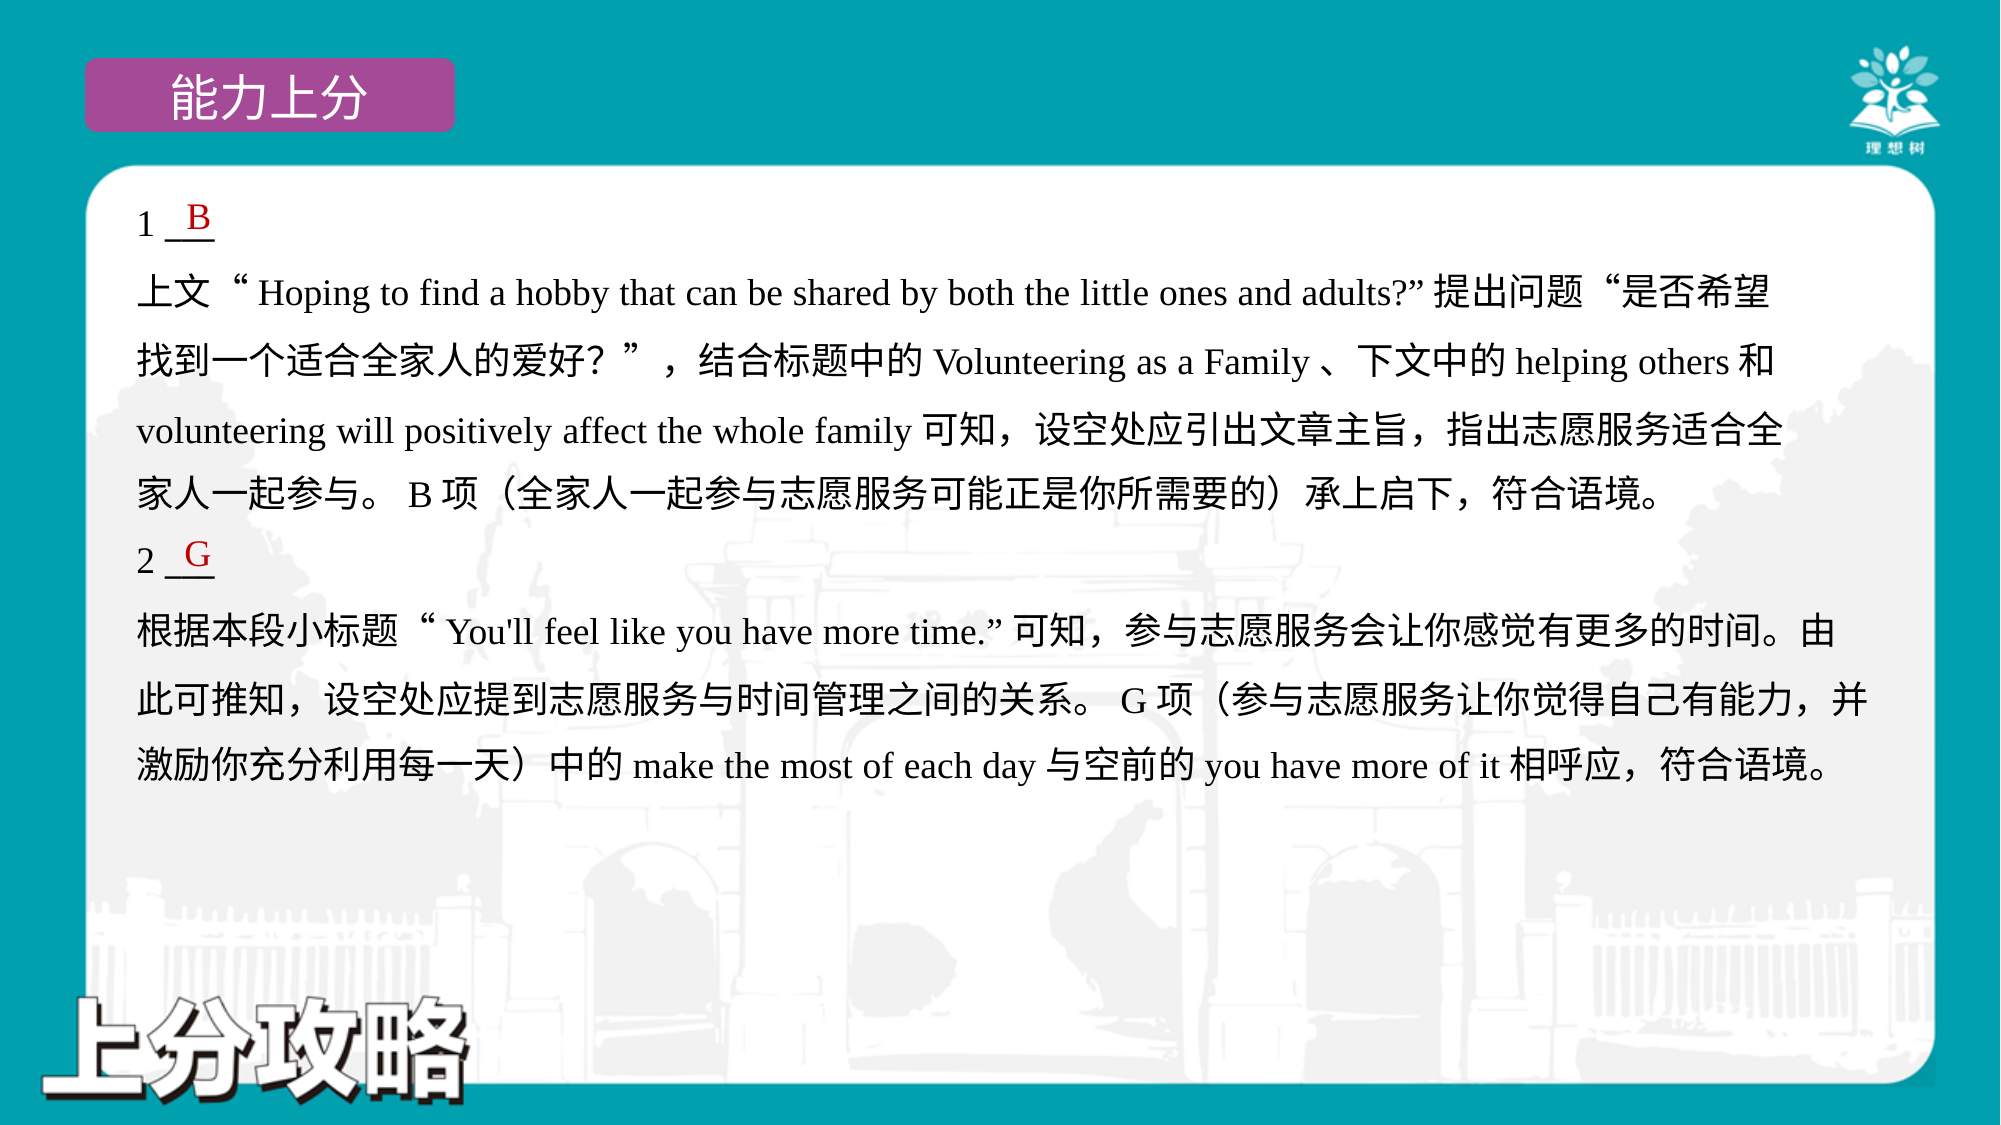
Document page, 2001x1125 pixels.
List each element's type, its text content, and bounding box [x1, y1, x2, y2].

text_box 2 ___ [136, 514, 1865, 574]
text_box 根据本段小标题“You'll feel like you have more time.”可知，参与志愿服务会让你感觉有更多的时间。由 此可推知，设空处应提到志愿服务与时间管理之间的关系。G项（参与志愿服务让你觉得自己有能力，并 激励你充分利用每一天）中的make the most of each day与空前的you have more of it相呼应，符合语境。 [136, 583, 1865, 779]
text_box 1 ___ [136, 176, 1865, 237]
picture [0, 0, 2000, 1125]
text_box G [170, 507, 226, 568]
text_box B [172, 170, 226, 230]
text_box 上文“Hoping to find a hobby that can be shared by both the little ones and adults?”提出问题“是否希望 找到一个适合全家人的爱好？”，结合标题中的Volunteering as a Family、下文中的helping others和 volunteering will positively affect the whole family可知，设空处应引出文章主旨，指出志愿服务适合全 家人一起参与。B项（全家人一起参与志愿服务可能正是你所需要的）承上启下，符合语境。 [136, 244, 1865, 509]
